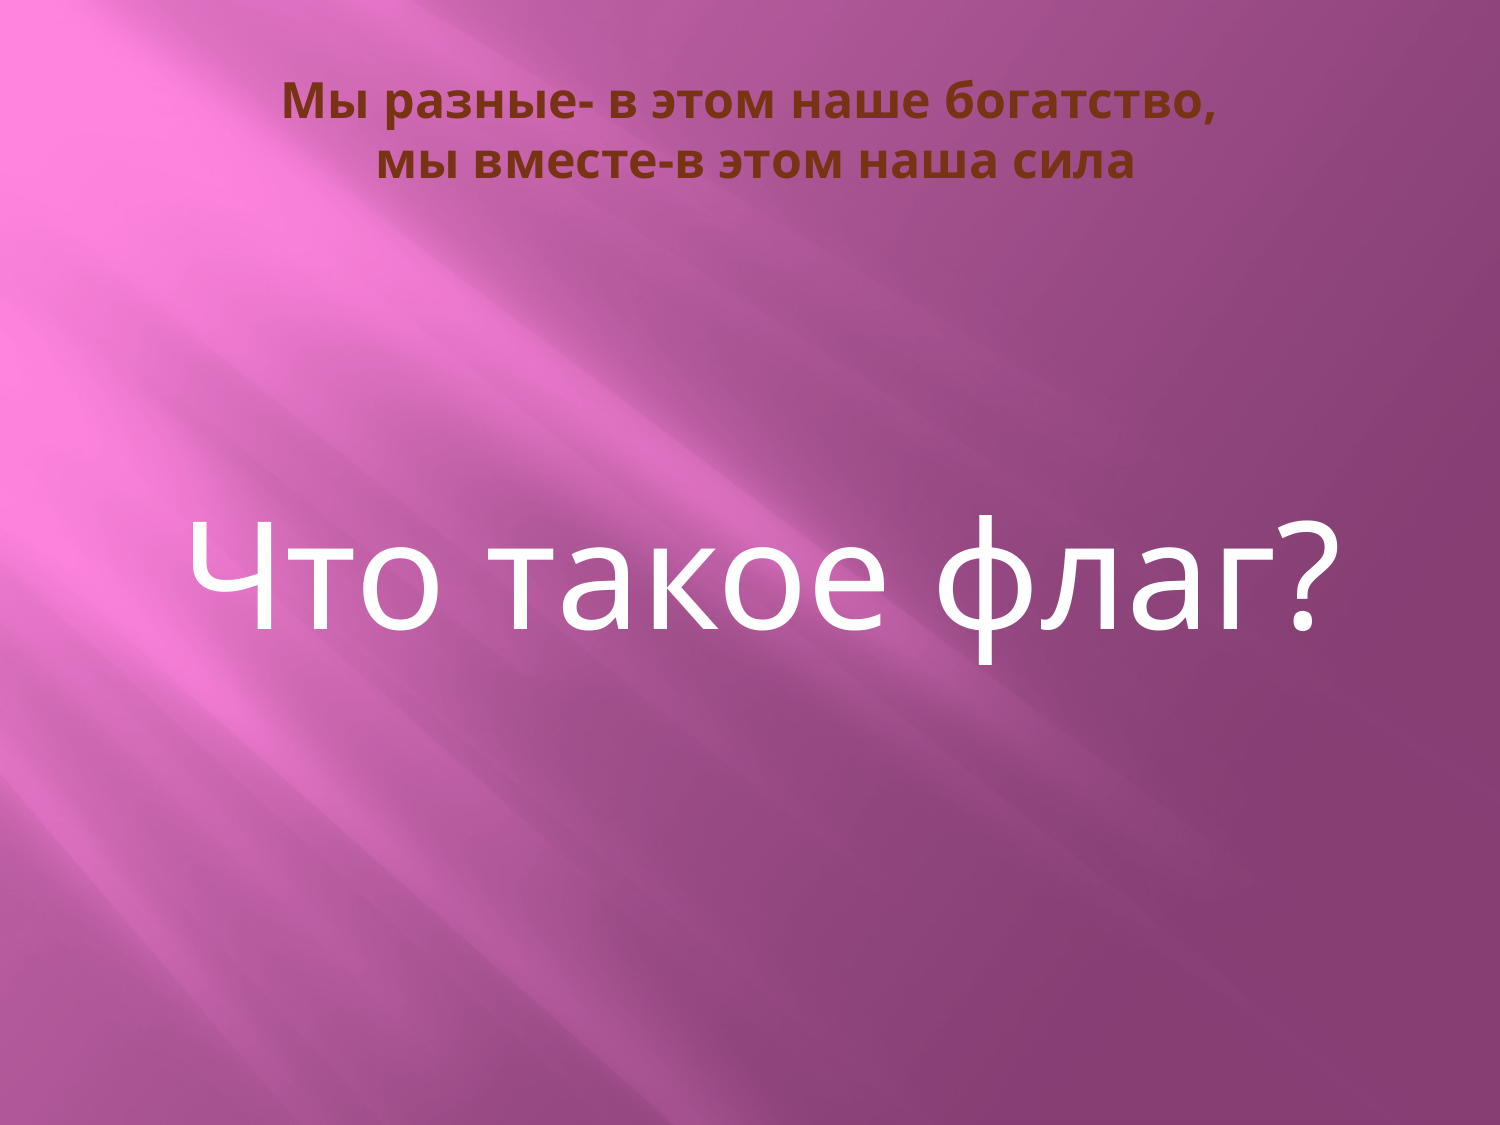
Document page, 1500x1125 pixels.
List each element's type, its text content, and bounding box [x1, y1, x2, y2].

title Мы разные- в этом наше богатство, мы вместе-в этом наша сила [58, 0, 1454, 258]
list Что такое флаг? [75, 262, 1425, 1035]
